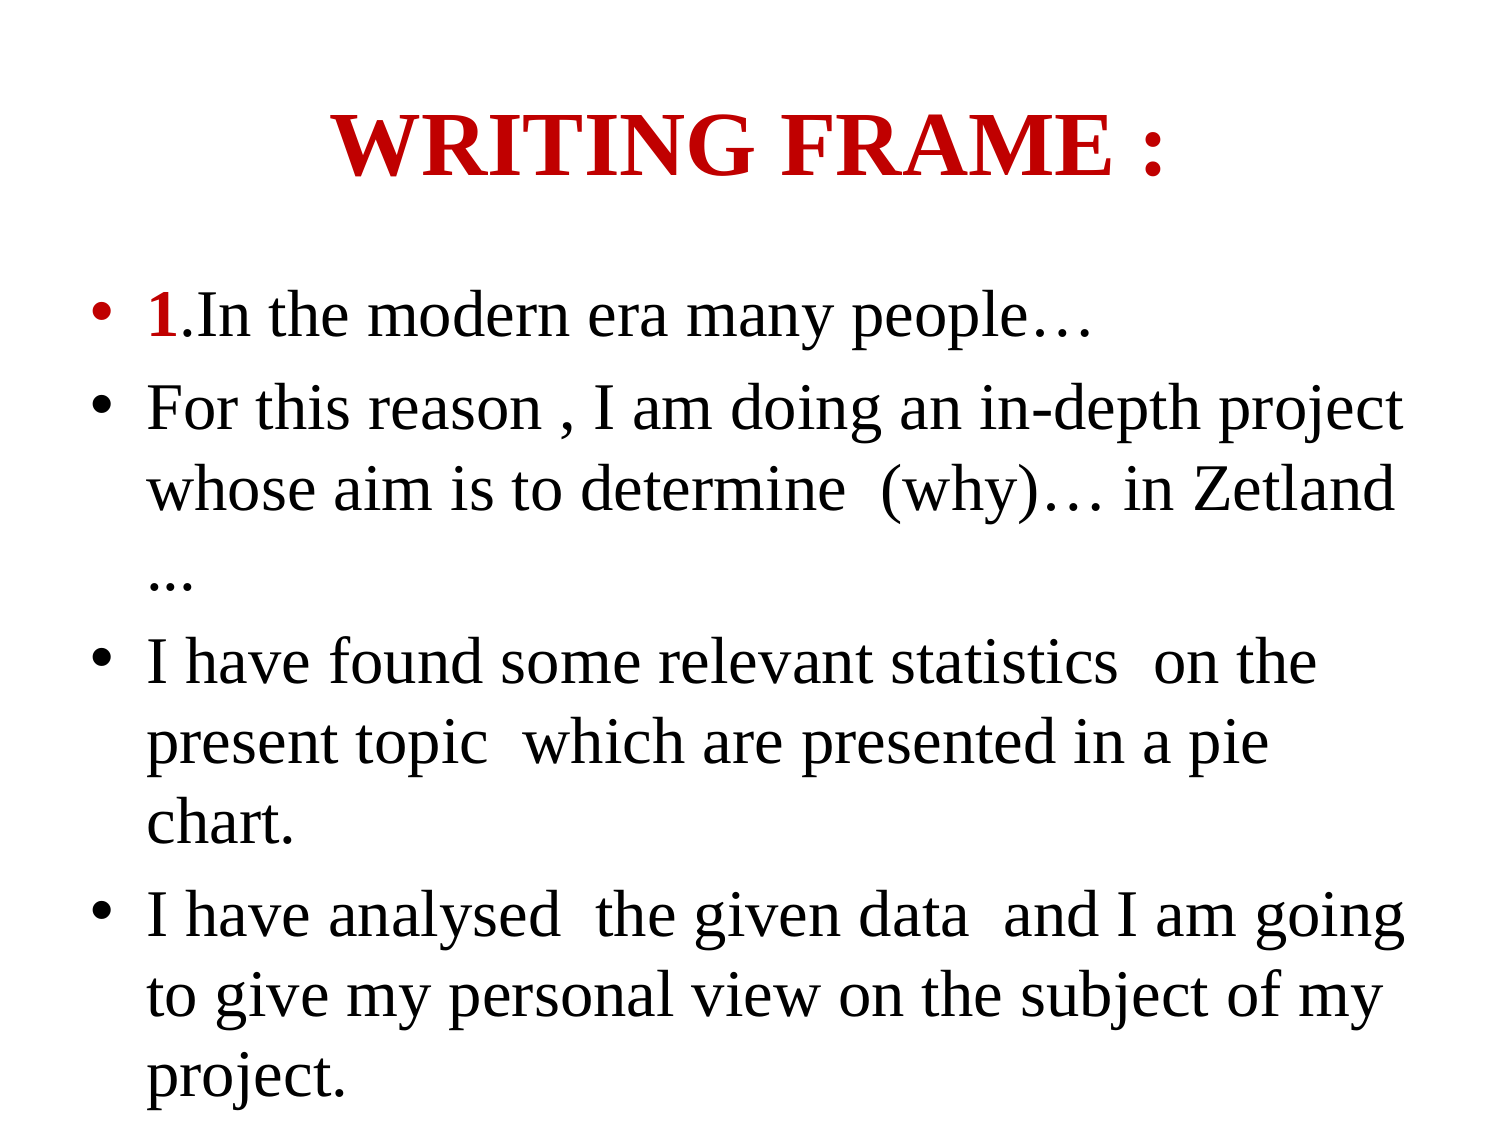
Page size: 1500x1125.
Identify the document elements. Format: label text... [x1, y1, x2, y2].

title WRITING FRAME : [75, 45, 1425, 233]
list 1.In the modern era many people… For this reason , I am doing an in-depth project whose aim is to determine (why)… in Zetland ... I have found some relevant statistics on the present topic which are presented in a pie chart. I have analysed the given data and I am going to give my personal view on the subject of my project. [75, 262, 1425, 1005]
